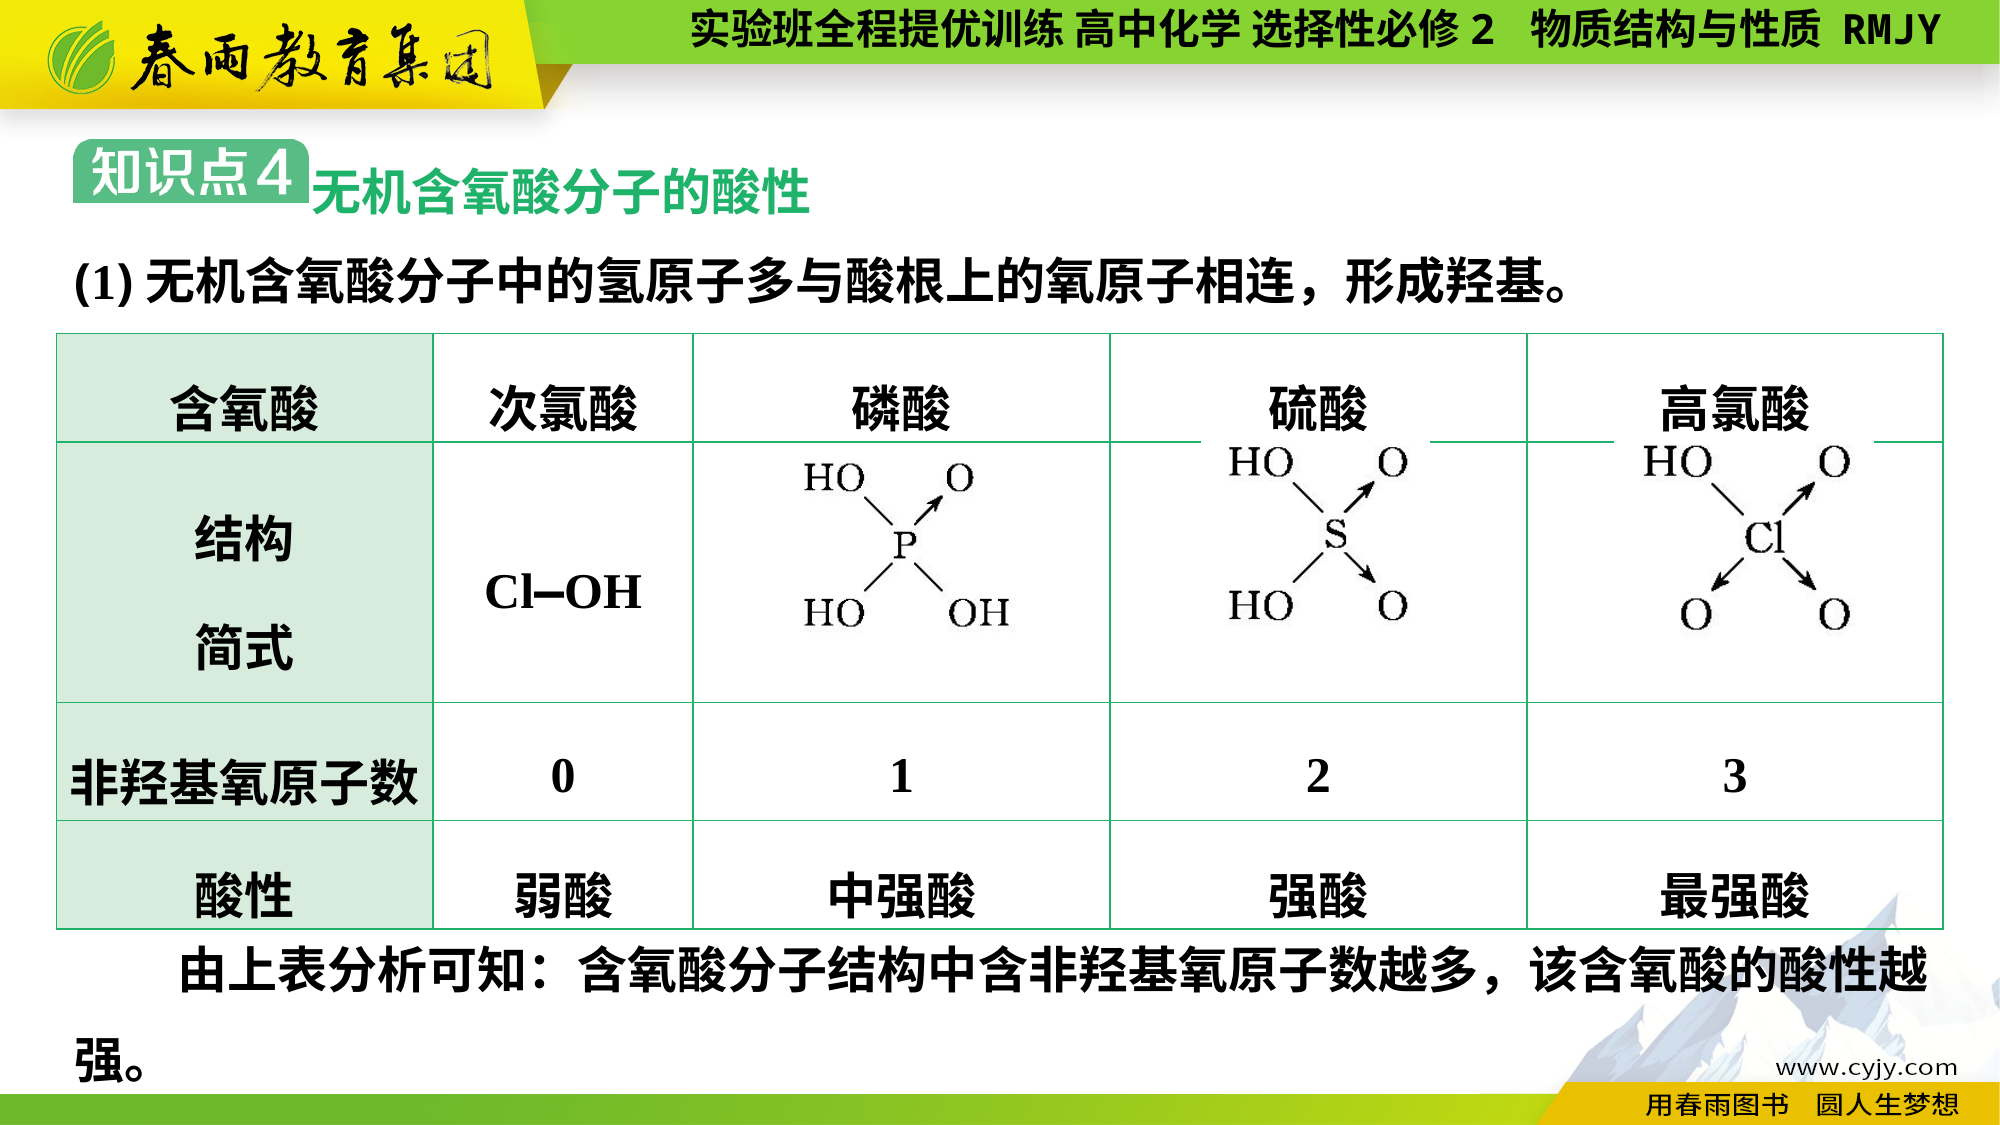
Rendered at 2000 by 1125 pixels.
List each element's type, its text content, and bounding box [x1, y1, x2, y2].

table_header 硫酸 [1111, 334, 1526, 441]
table_cell 中强酸 [694, 821, 1109, 901]
table_cell 酸性 [57, 821, 432, 928]
table_cell 0 [434, 703, 692, 820]
table_cell [1111, 443, 1526, 702]
table_cell [1528, 443, 1942, 702]
table_header 含氧酸 [57, 334, 432, 441]
table_cell 最强酸 [1528, 821, 1942, 901]
table_cell 非羟基氧原子数 [57, 703, 432, 820]
table_cell 弱酸 [434, 821, 692, 901]
table_cell 3 [1528, 703, 1942, 820]
table_header 磷酸 [694, 334, 1109, 441]
text_box 由上表分析可知：含氧酸分子结构中含非羟基氧原子数越多，该含氧酸的酸性越强。 [59, 901, 1944, 1097]
picture [0, 0, 2000, 1125]
table_cell 1 [694, 703, 1109, 820]
table_header 高氯酸 [1528, 334, 1942, 441]
table_cell 2 [1111, 703, 1526, 820]
table_cell 结构 简式 [57, 443, 432, 702]
table_cell Cl—OH [434, 443, 692, 702]
table_cell 强酸 [1111, 821, 1526, 901]
list 无机含氧酸分子的酸性 (1)无机含氧酸分子中的氢原子多与酸根上的氧原子相连，形成羟基。 [59, 122, 1944, 308]
table_header 次氯酸 [434, 334, 692, 441]
table_cell [694, 443, 1109, 702]
